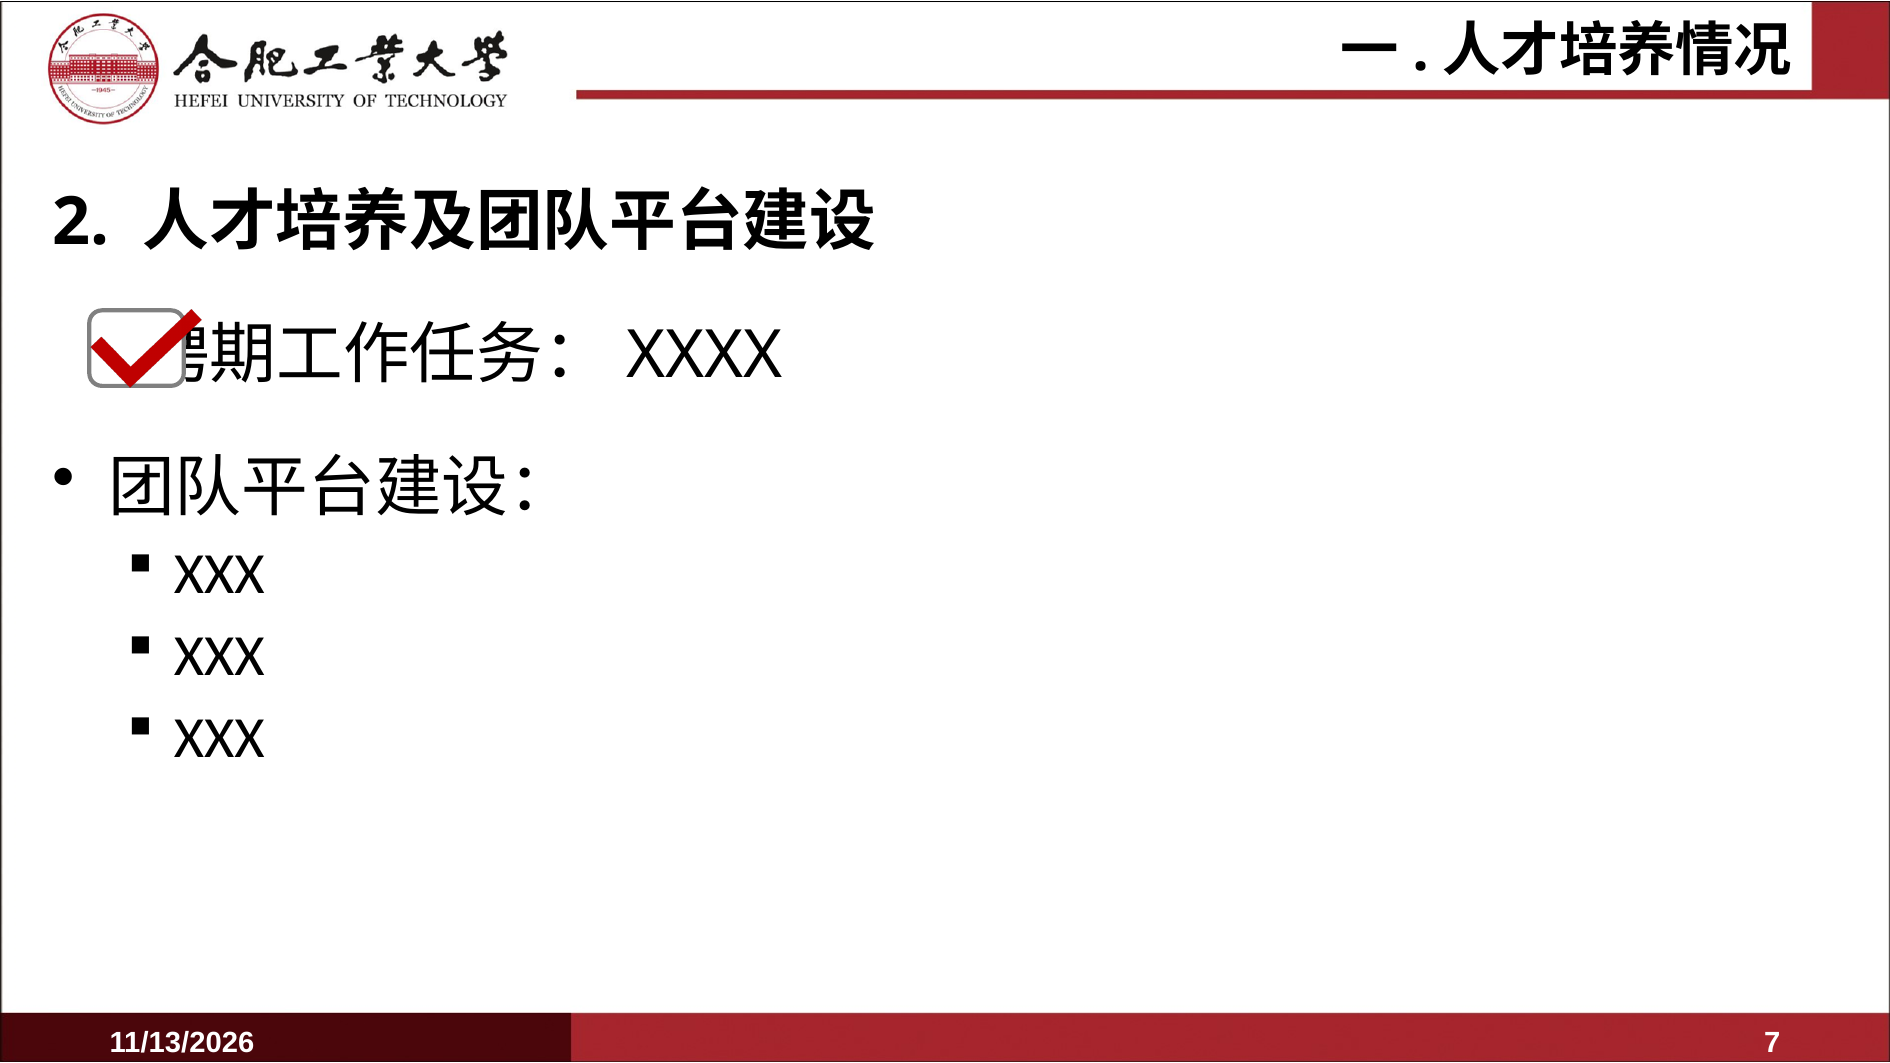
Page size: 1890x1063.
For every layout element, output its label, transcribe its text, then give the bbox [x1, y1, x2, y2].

slide_number 6 [1354, 1015, 1796, 1063]
picture [0, 1, 1890, 1062]
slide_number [94, 1015, 536, 1063]
list 2. 人才培养及团队平台建设 聘期工作任务：XXXX 团队平台建设： XXX XXX XXX [37, 129, 1838, 981]
title 一.人才培养情况 [587, 0, 1808, 95]
